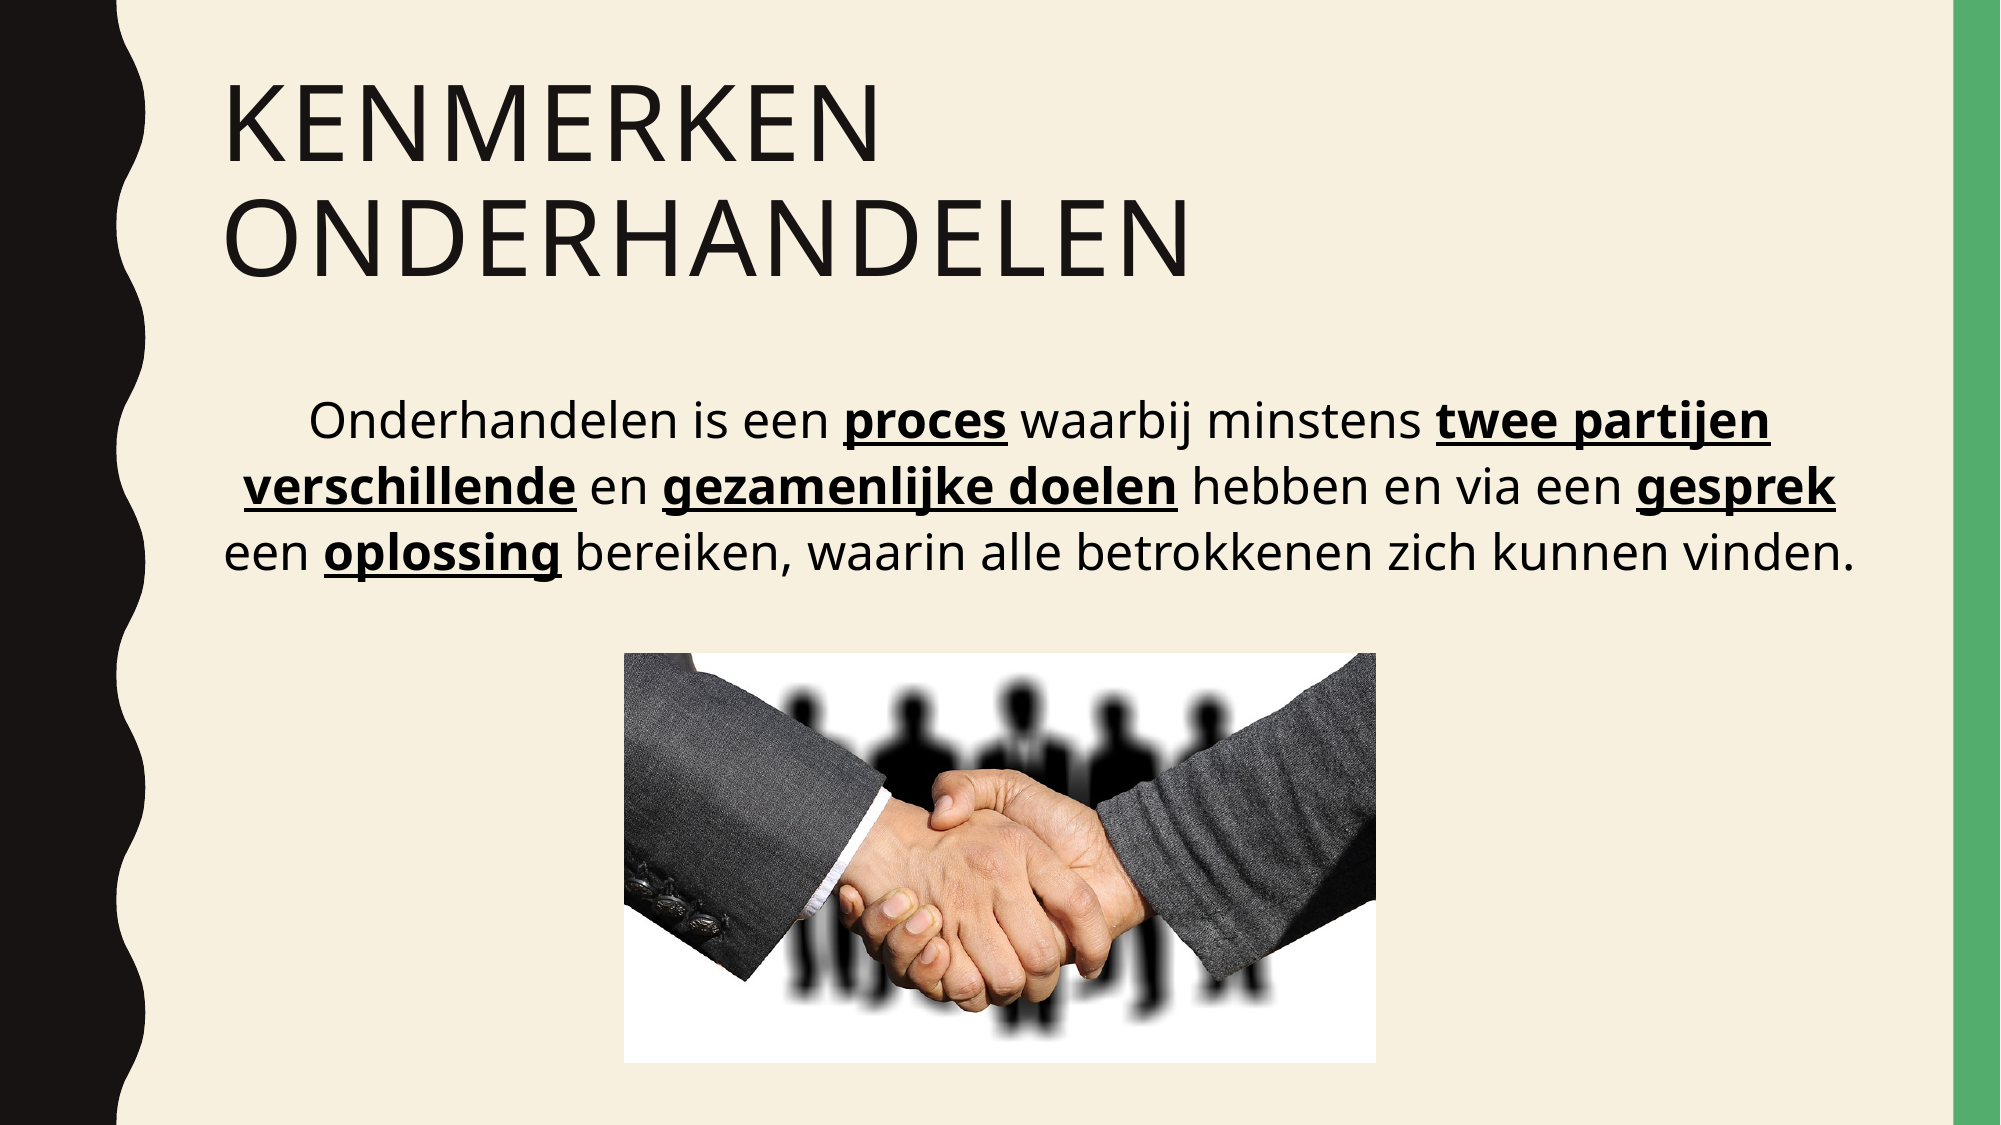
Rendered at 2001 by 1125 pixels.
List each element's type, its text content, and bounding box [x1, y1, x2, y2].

list Onderhandelen is een proces waarbij minstens twee partijen verschillende en gezamenlijke doelen hebben en via een gesprek een oplossing bereiken, waarin alle betrokkenen zich kunnen vinden. [205, 375, 1875, 965]
title Kenmerken onderhandelen [205, 62, 1875, 308]
picture [624, 653, 1376, 1063]
